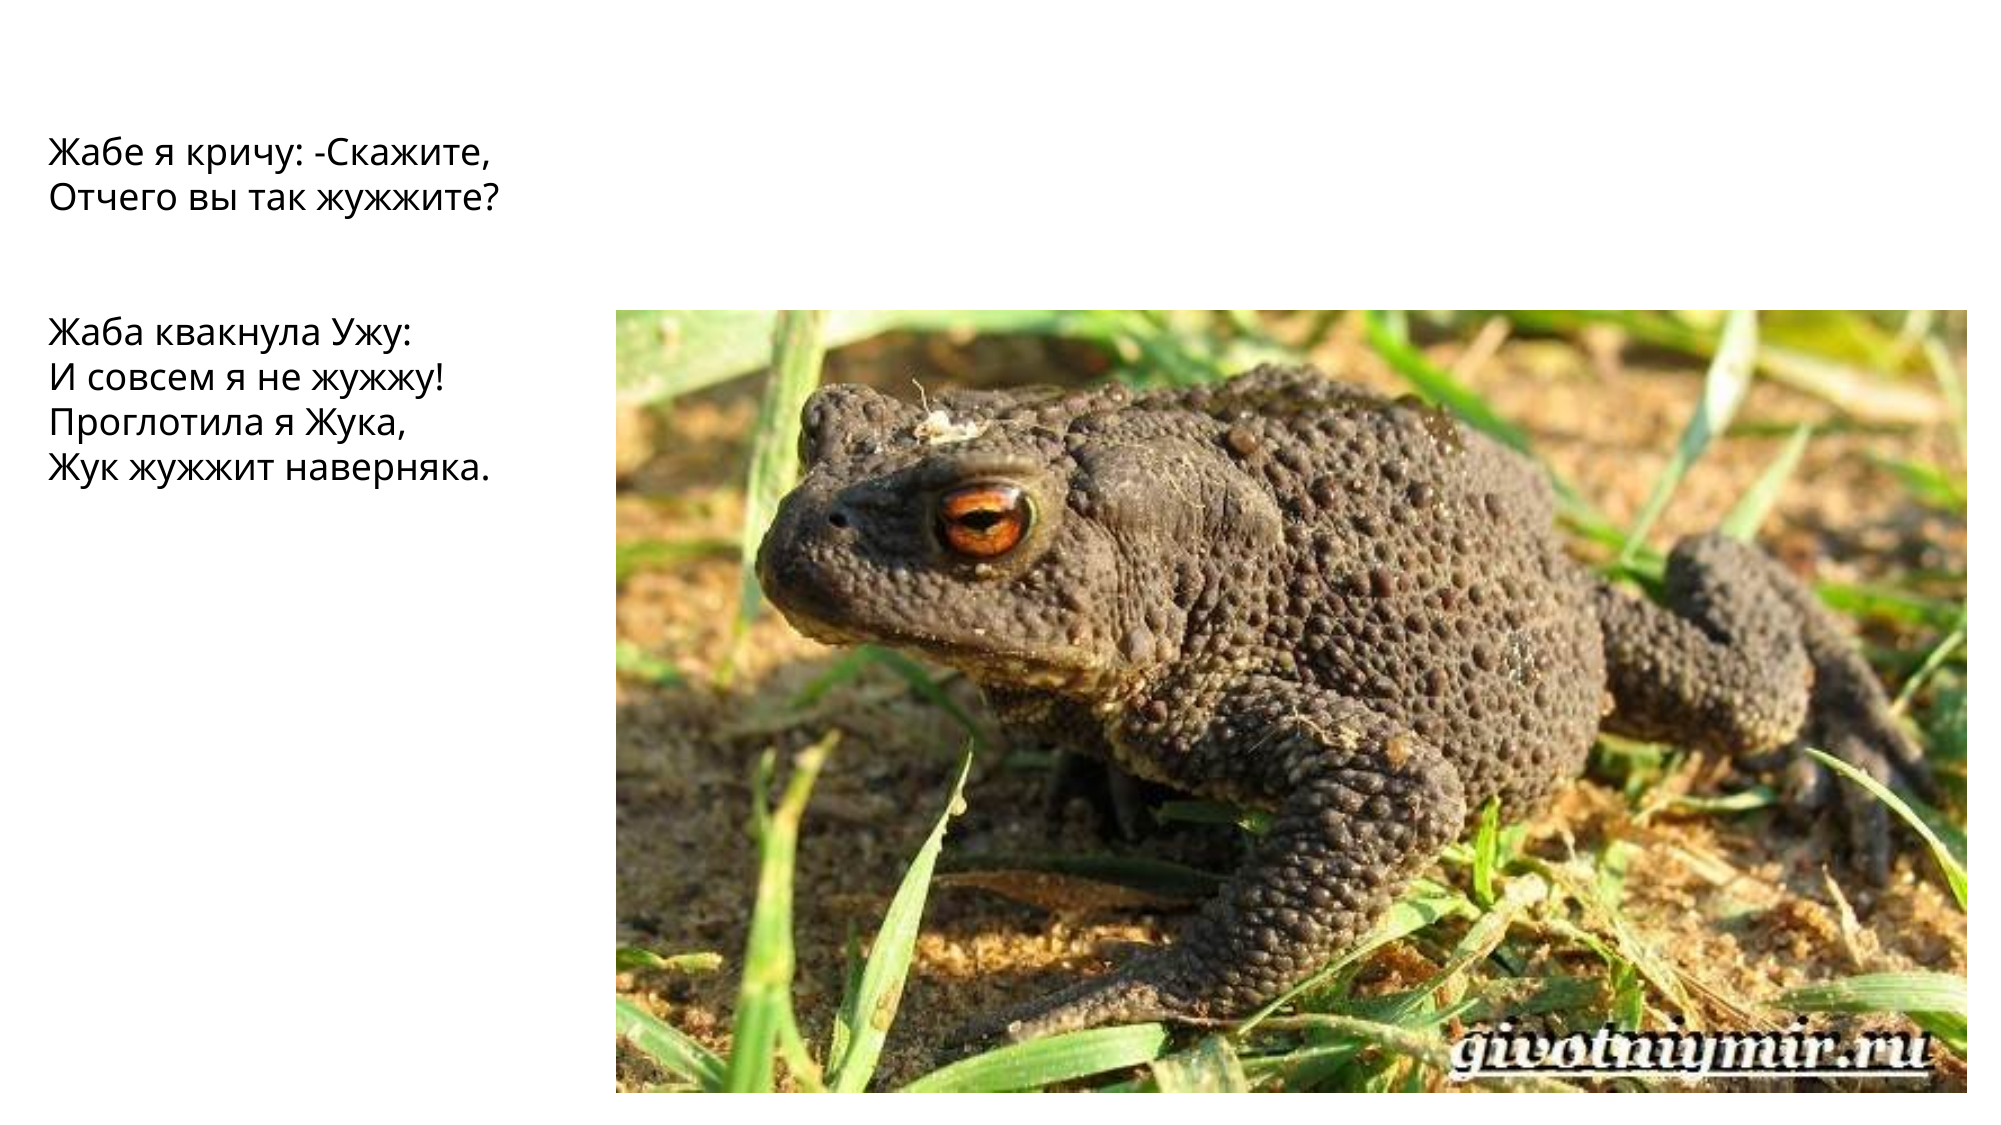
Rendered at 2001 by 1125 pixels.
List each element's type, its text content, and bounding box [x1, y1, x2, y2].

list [616, 310, 1967, 1094]
text_box Жабе я кричу: -Скажите, Отчего вы так жужжите? Жаба квакнула Ужу: И совсем я не жужжу! Проглотила я Жука, Жук жужжит наверняка. [33, 120, 617, 496]
